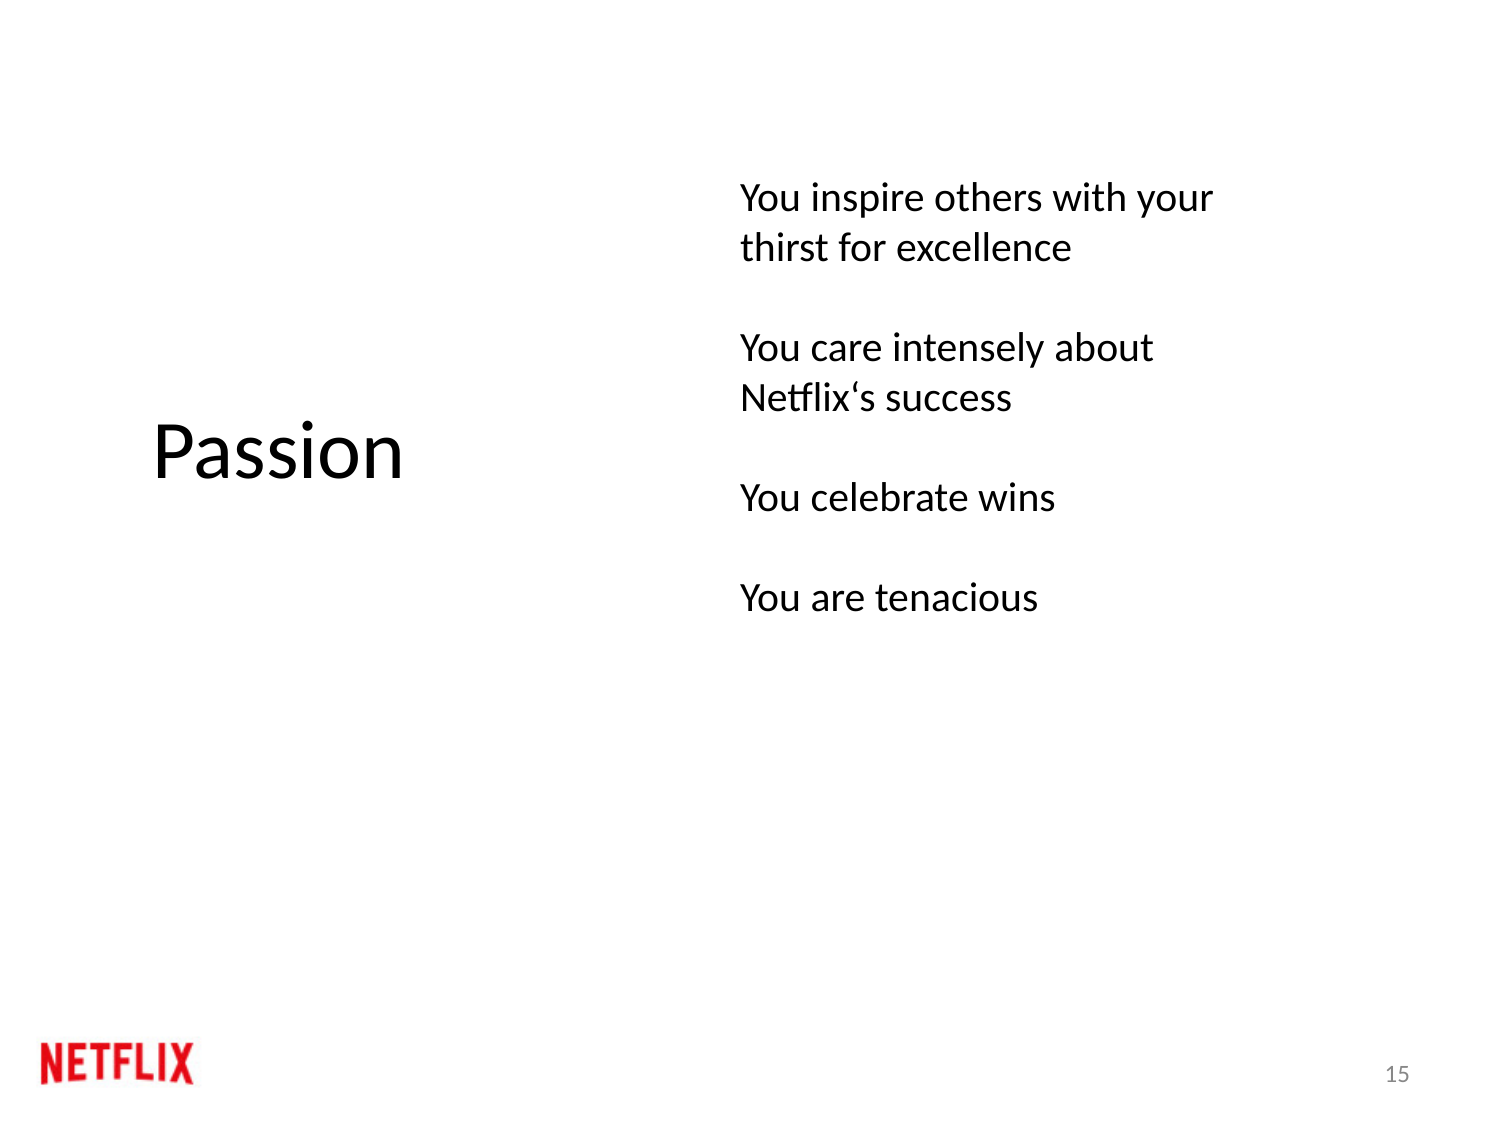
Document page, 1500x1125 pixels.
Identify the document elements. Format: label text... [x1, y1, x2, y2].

text_box You inspire others with your thirst for excellence You care intensely about Netflix‘s success You celebrate wins You are tenacious [724, 162, 1313, 485]
picture [24, 1024, 211, 1104]
slide_number ‹#› [1074, 1042, 1425, 1103]
text_box Passion [137, 387, 424, 504]
